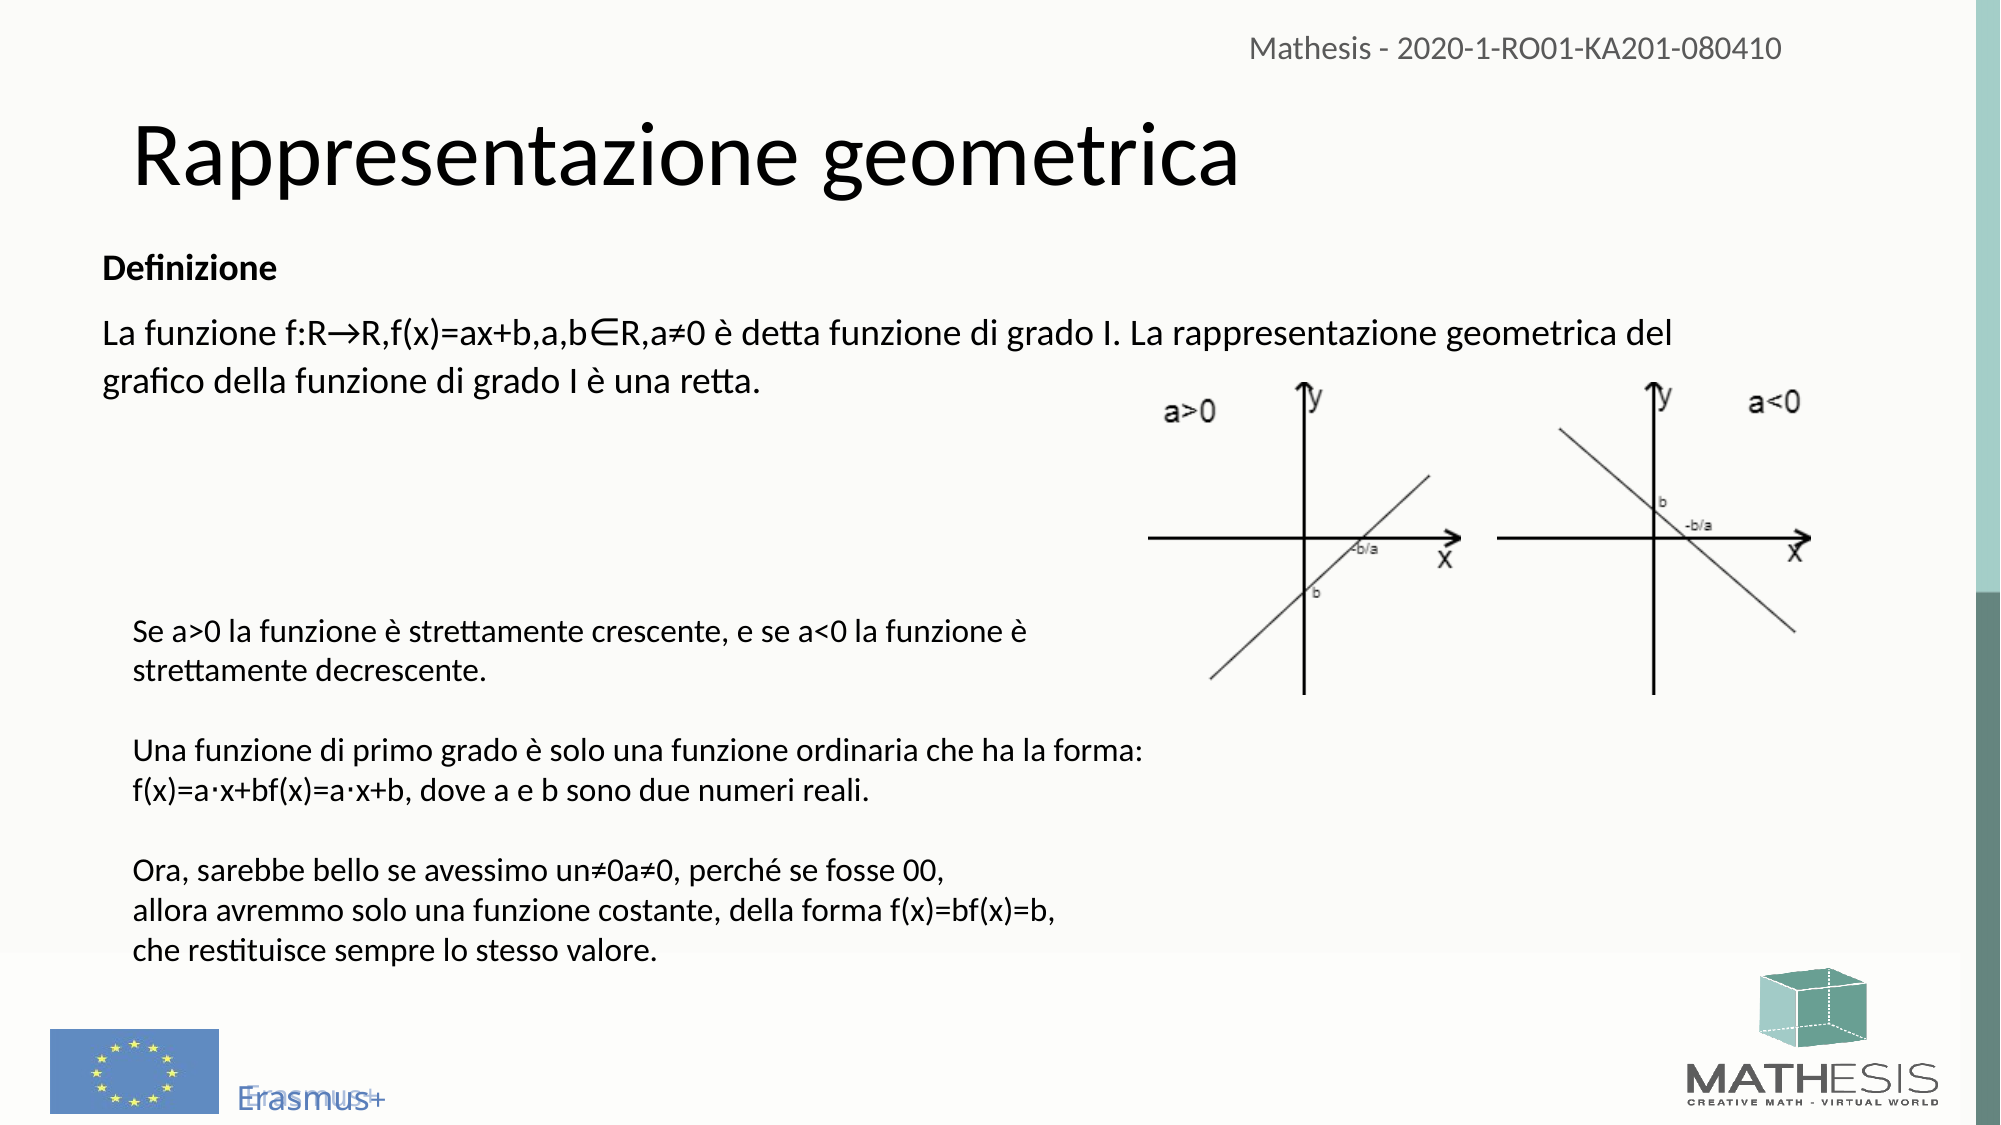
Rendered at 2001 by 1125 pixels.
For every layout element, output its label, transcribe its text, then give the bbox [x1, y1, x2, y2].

text_box Δ>0 [1664, 928, 1961, 1125]
text_box Se a>0 la funzione è strettamente crescente, e se a<0 la funzione è strettamente decrescente. Una funzione di primo grado è solo una funzione ordinaria che ha la forma: f(x)=a⋅x+bf(x)=a⋅x+b, dove a e b sono due numeri reali. Ora, sarebbe bello se avessimo un≠0a≠0, perché se fosse 00, allora avremmo solo una funzione costante, della forma f(x)=bf(x)=b, che restituisce sempre lo stesso valore. [117, 601, 1562, 976]
picture [1147, 381, 1461, 695]
text_box Δ>0 [50, 1029, 219, 1114]
text_box Δ>0 [1976, 0, 2000, 1125]
title Rappresentazione geometrica [117, 86, 1818, 328]
text_box Definizione La funzione f:R→R,f(x)=ax+b,a,b∈R,a≠0 è detta funzione di grado I. La rappresentazione geometrica del grafico della funzione di grado I è una retta. [87, 232, 1694, 409]
picture [1497, 381, 1811, 695]
